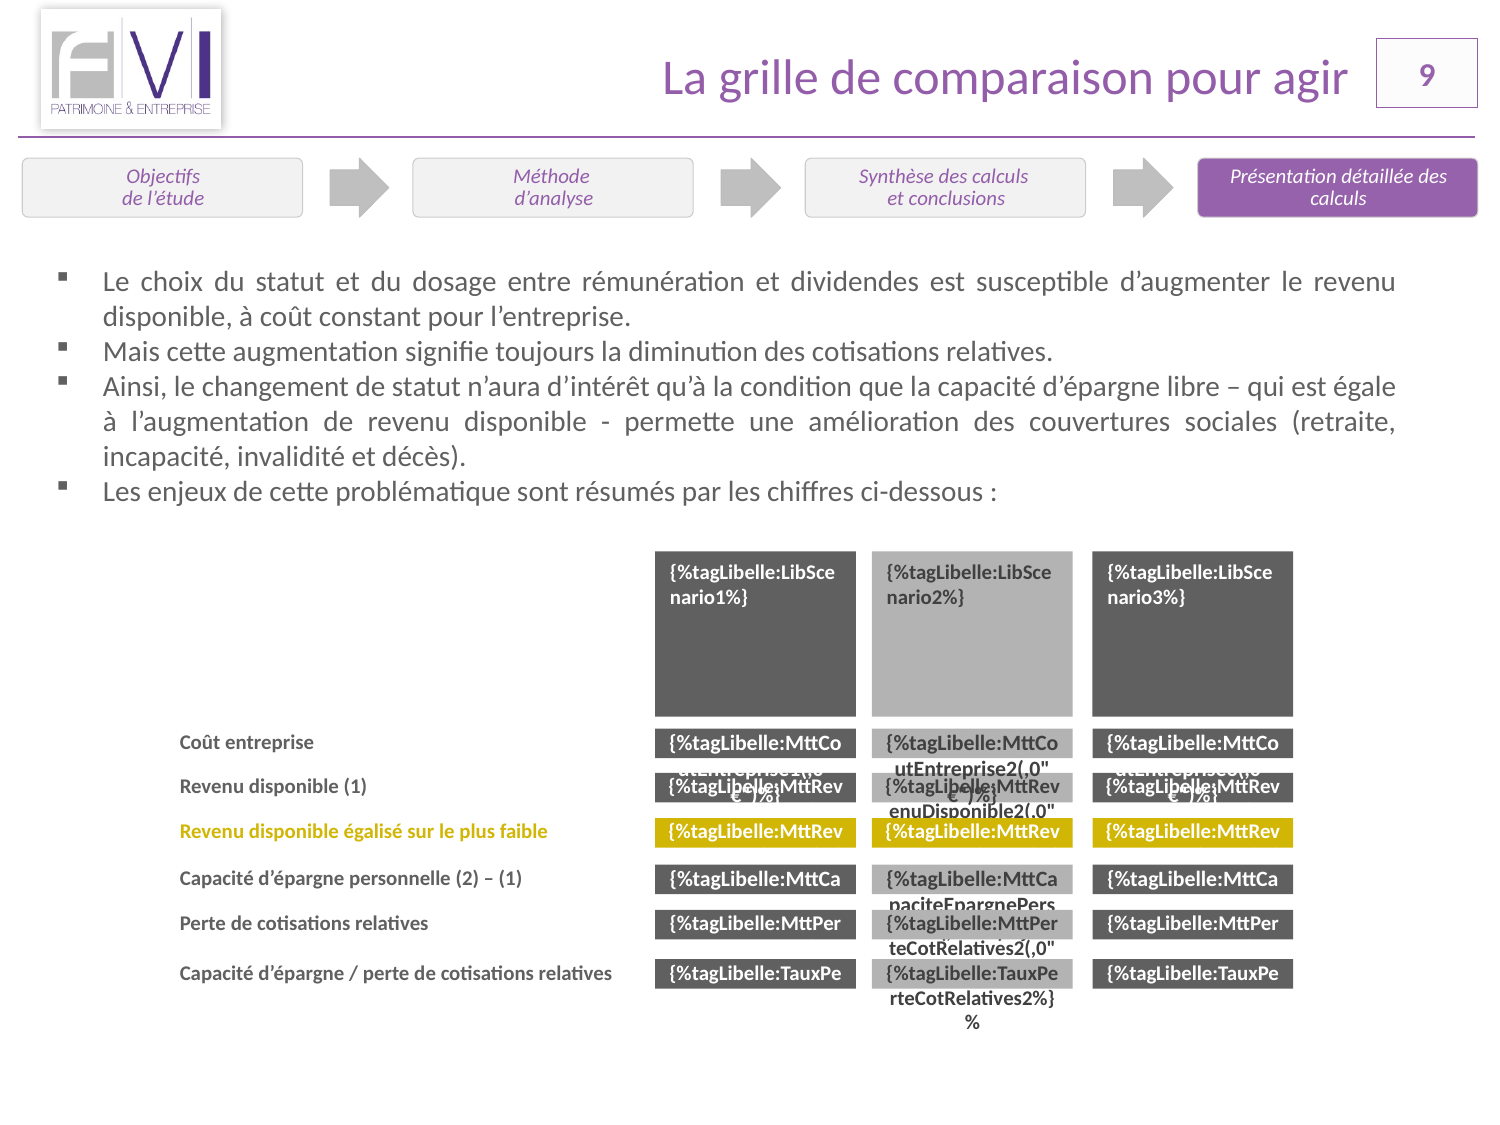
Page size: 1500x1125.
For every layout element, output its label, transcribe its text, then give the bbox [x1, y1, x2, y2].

text_box {%tagLibelle:MttCoutEntreprise1(,0" €")%} [655, 728, 856, 759]
text_box {%tagLibelle:MttCoutEntreprise2(,0" €")%} [871, 728, 1073, 759]
text_box {%tagLibelle:MttRevenuDisponible1(,0" €")%} [655, 772, 856, 803]
text_box Capacité d’épargne personnelle (2) – (1) [164, 864, 573, 910]
text_box {%tagLibelle:TauxPerteCotRelatives1%} % [655, 959, 856, 989]
text_box {%tagLibelle:MttPerteCotRelatives1(,0" €")%} [655, 909, 856, 940]
text_box Le choix du statut et du dosage entre rémunération et dividendes est susceptible d’augmenter le revenu disponible, à coût constant pour l’entreprise. Mais cette augmentation signifie toujours la diminution des cotisations relatives. Ainsi, le changement de statut n’aura d’intérêt qu’à la condition que la capacité d’épargne libre – qui est égale à l’augmentation de revenu disponible - permette une amélioration des couvertures sociales (retraite, incapacité, invalidité et décès). Les enjeux de cette problématique sont résumés par les chiffres ci-dessous : [41, 255, 1412, 515]
text_box {%tagLibelle:TauxPerteCotRelatives2%} % [871, 959, 1073, 989]
text_box Capacité d’épargne / perte de cotisations relatives [165, 959, 526, 1000]
text_box {%tagLibelle:MttRevenufaible2(,0" €")%} [871, 818, 1073, 848]
text_box Perte de cotisations relatives [165, 909, 526, 951]
text_box {%tagLibelle:MttCapaciteEpargnePerso3(,0" €")%} [1092, 864, 1294, 895]
text_box {%tagLibelle:MttPerteCotRelatives3(,0" €")%} [1092, 909, 1294, 940]
text_box {%tagLibelle:LibScenario1%} [655, 551, 856, 717]
text_box {%tagLibelle:TauxPerteCotRelatives3%} % [1092, 959, 1294, 989]
text_box Coût entreprise [165, 728, 331, 753]
text_box Revenu disponible égalisé sur le plus faible [164, 818, 573, 859]
picture [41, 9, 221, 130]
text_box {%tagLibelle:MttRevenuDisponible3(,0" €")%} [1092, 772, 1294, 803]
text_box {%tagLibelle:LibScenario2%} [871, 551, 1073, 717]
text_box Revenu disponible (1) [164, 772, 386, 814]
text_box {%tagLibelle:MttRevenufaible3(,0" €")%} [1092, 818, 1294, 848]
text_box {%tagLibelle:MttPerteCotRelatives2(,0" €")%} [871, 909, 1073, 940]
text_box {%tagLibelle:MttCoutEntreprise3(,0" €")%} [1092, 728, 1294, 759]
text_box {%tagLibelle:MttRevenuDisponible2(,0" €")%} [871, 772, 1073, 803]
text_box {%tagLibelle:MttCapaciteEpargnePerso2(,0" €")%} [871, 864, 1073, 895]
text_box {%tagLibelle:MttCapaciteEpargnePerso1(,0" €")%} [655, 864, 856, 895]
text_box {%tagLibelle:LibScenario3%} [1092, 551, 1294, 717]
text_box {%tagLibelle:MttRevenufaible1(,0" €")%} [655, 818, 856, 848]
title La grille de comparaison pour agir [242, 19, 1365, 130]
